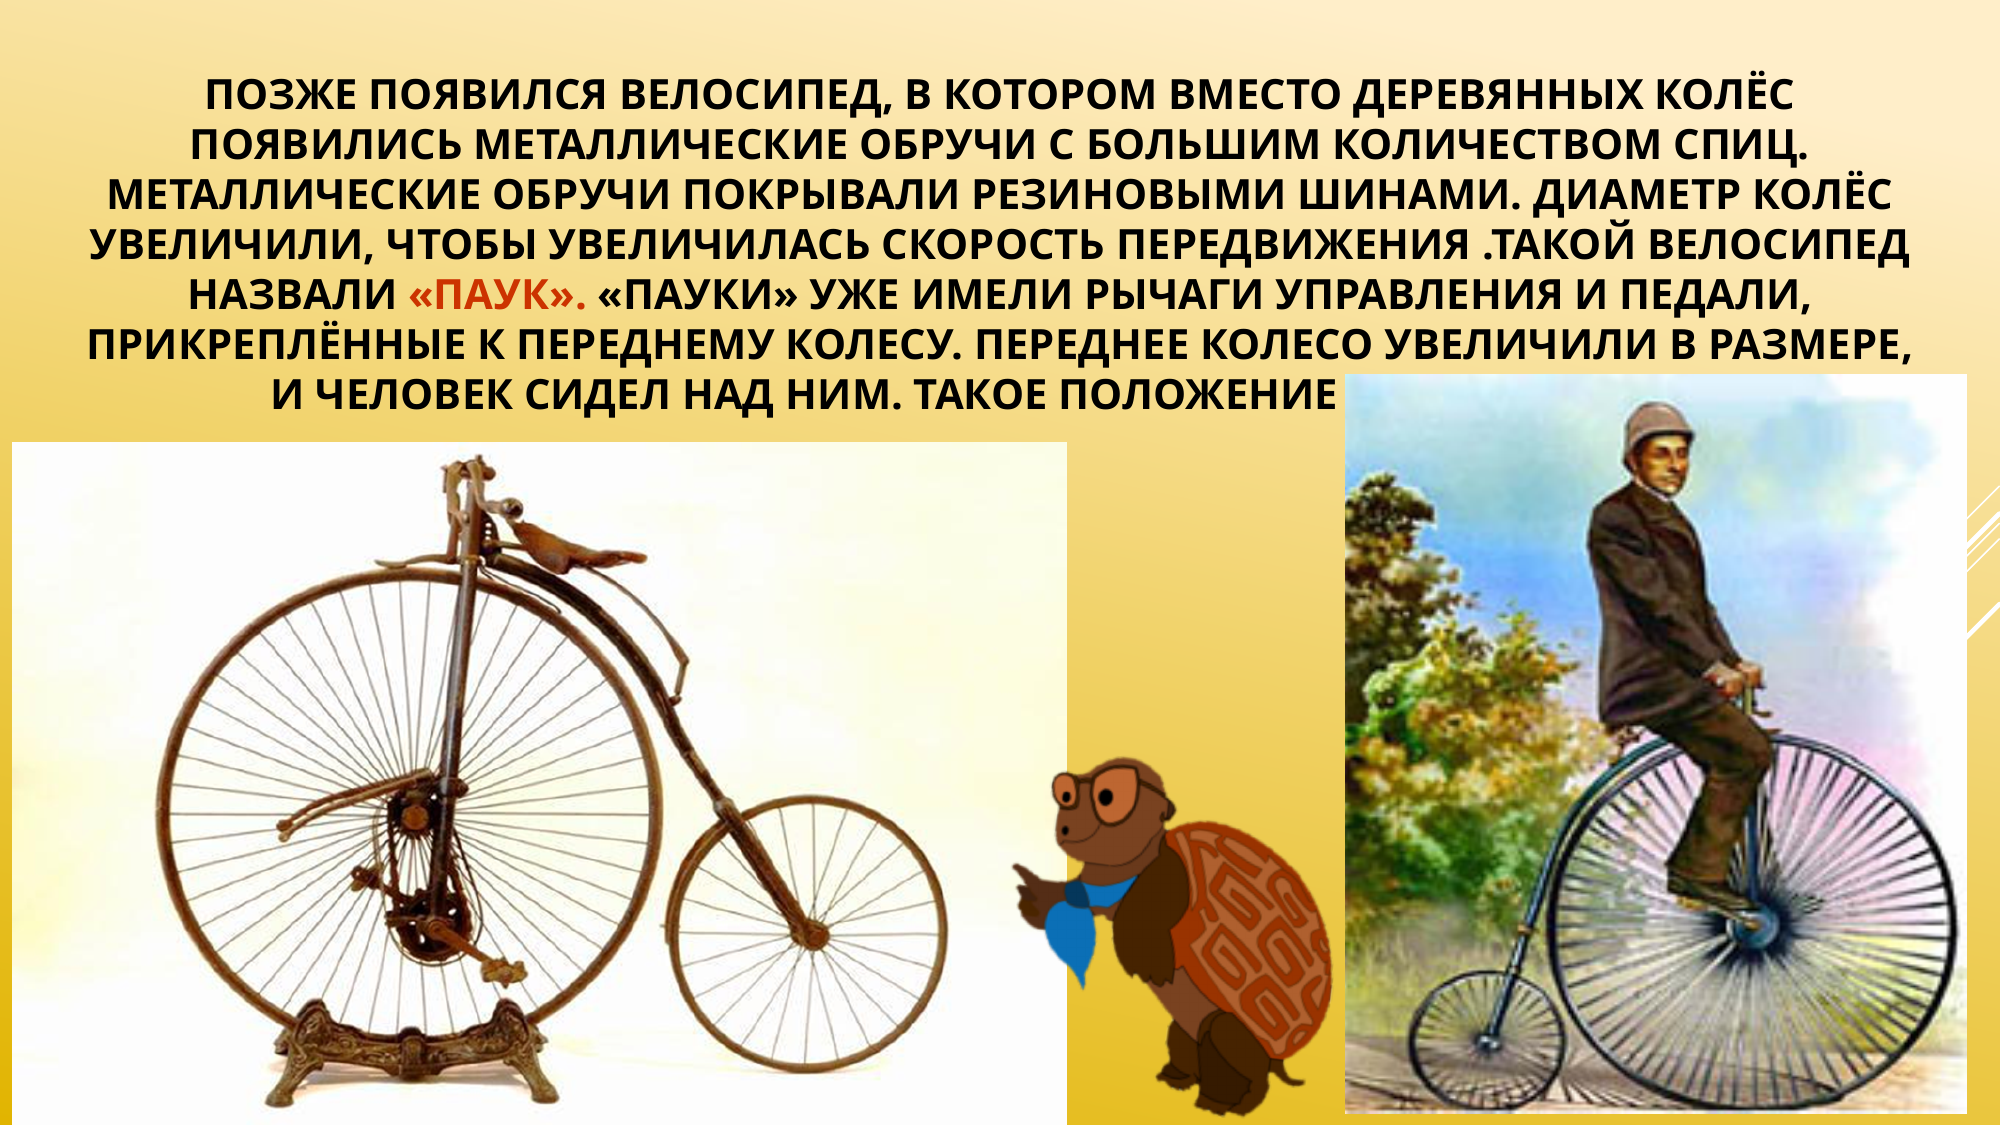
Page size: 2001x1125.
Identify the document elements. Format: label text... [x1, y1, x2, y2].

title Позже появился велосипед, в котором вместо деревянных колёс появились металлические обручи с большим количеством спиц. Металлические обручи покрывали резиновыми шинами. Диаметр колёс увеличили, чтобы увеличилась скорость передвижения .Такой велосипед назвали «паук». «Пауки» уже имели рычаги управления и педали, прикреплённые к переднему колесу. Переднее колесо увеличили в размере, и человек сидел над ним. Такое положение было опасным. [61, 131, 1939, 404]
picture [12, 373, 1968, 1125]
